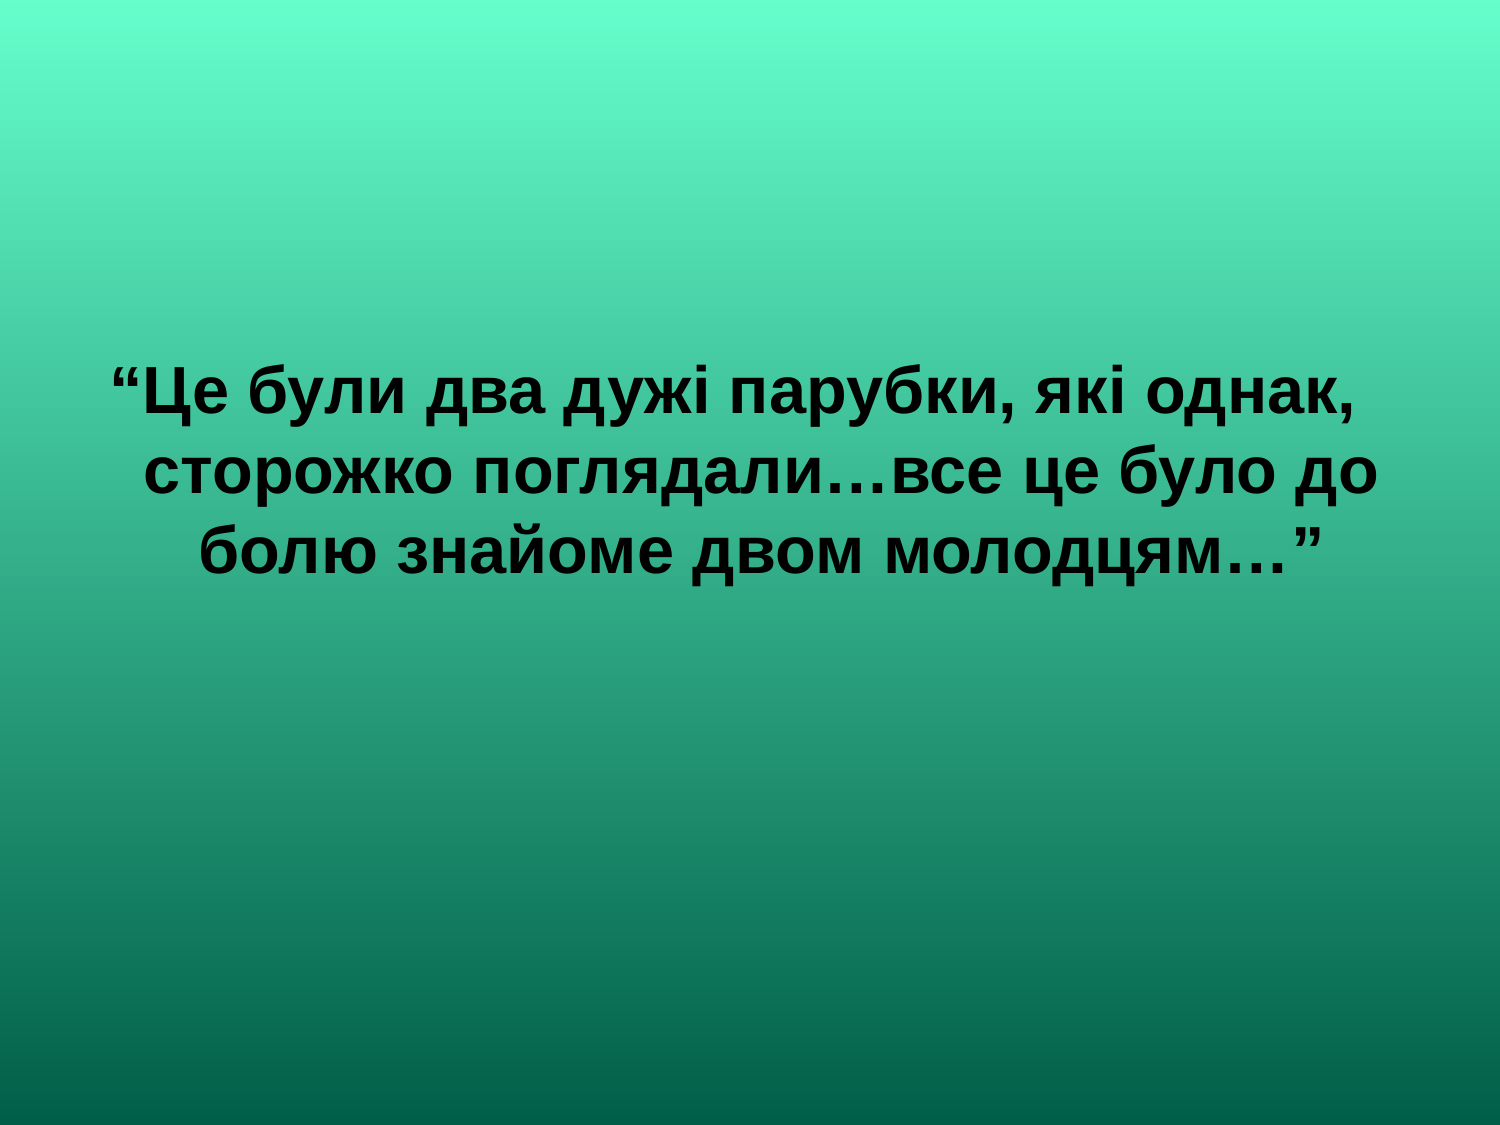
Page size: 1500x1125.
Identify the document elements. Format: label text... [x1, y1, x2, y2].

list “Це були два дужі парубки, які однак, сторожко поглядали…все це було до болю знайоме двом молодцям…” [58, 152, 1409, 896]
